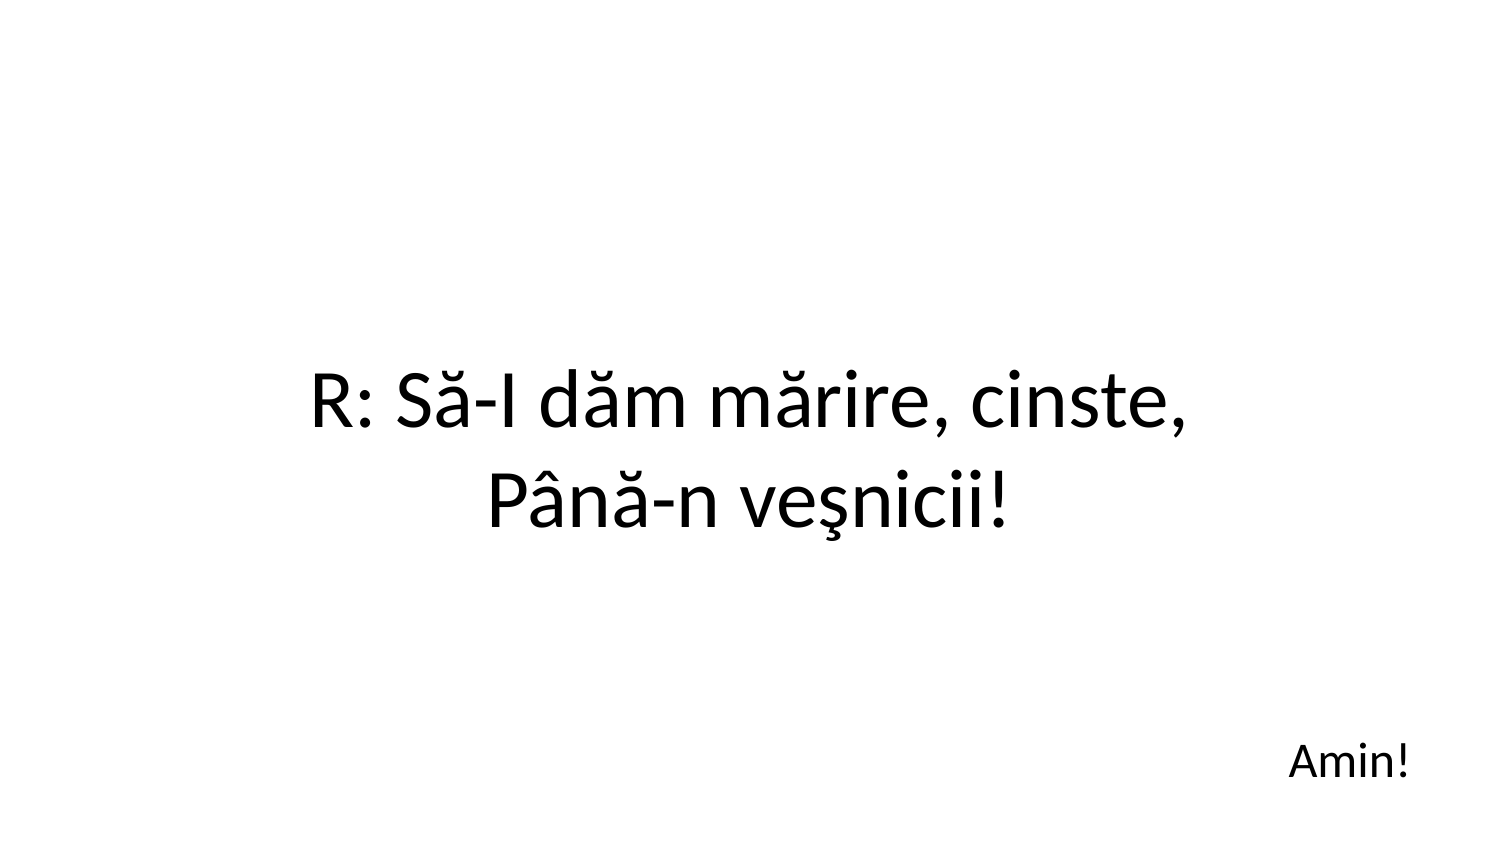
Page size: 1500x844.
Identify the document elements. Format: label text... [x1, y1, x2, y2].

text_box R: Să-I dăm mărire, cinste, Până-n veşnicii! [294, 292, 1206, 552]
text_box Amin! [1273, 674, 1427, 795]
